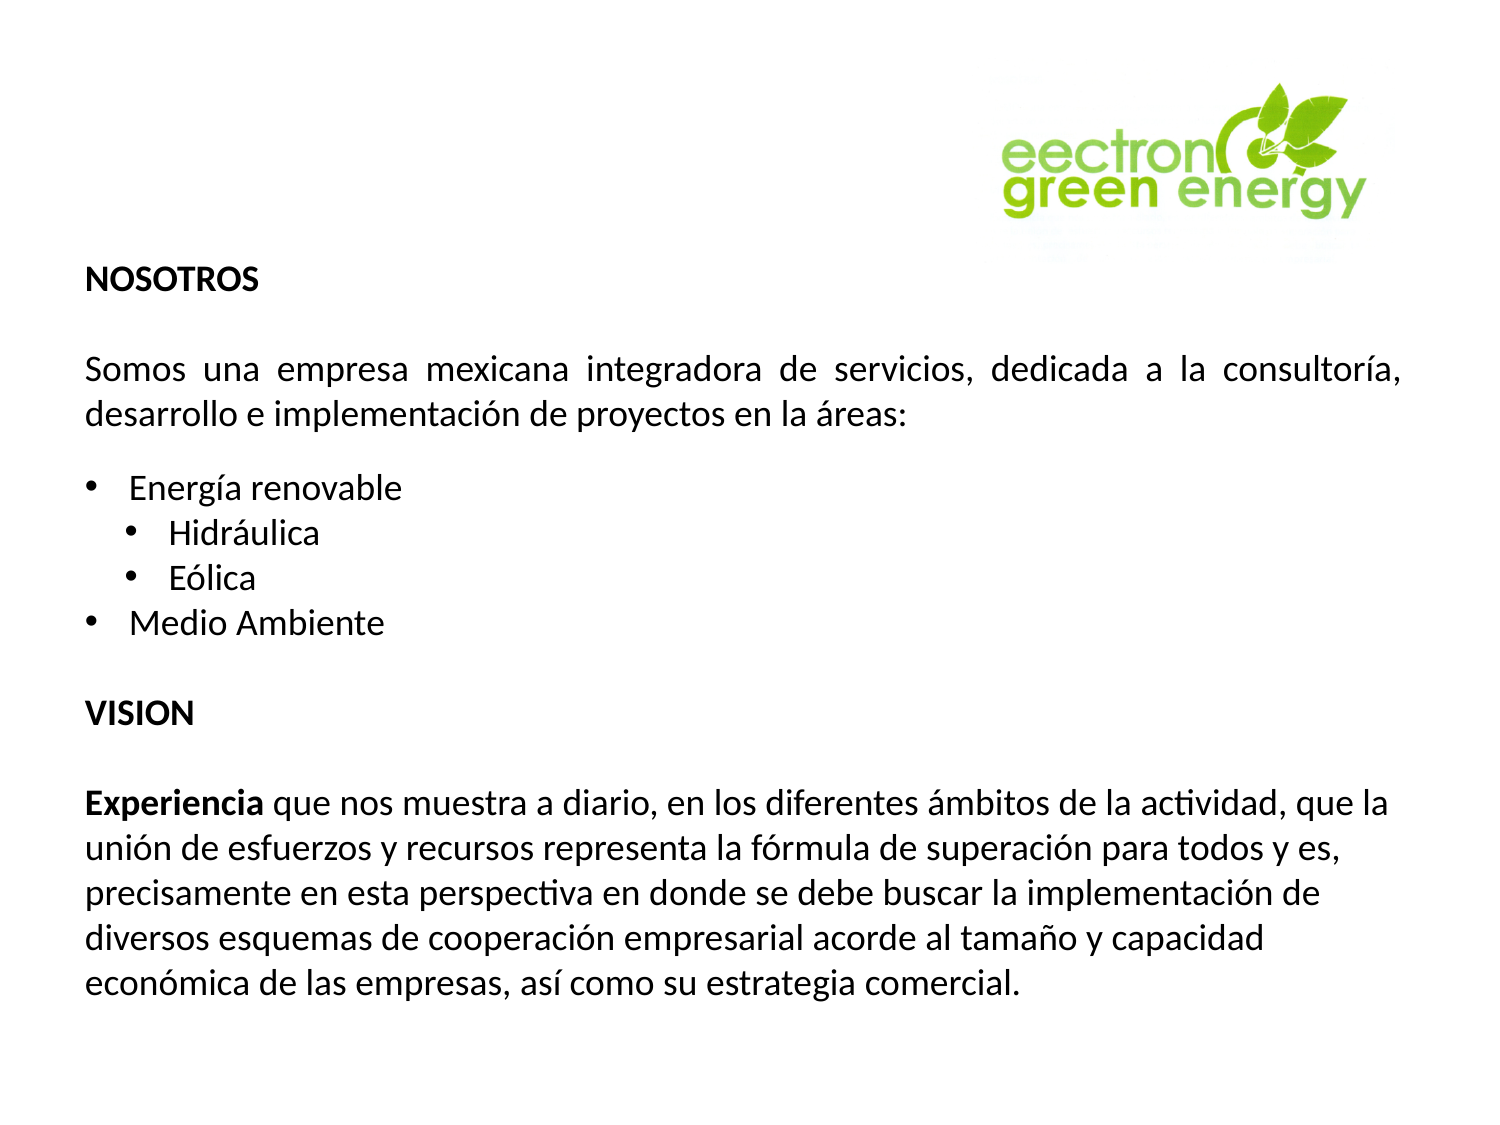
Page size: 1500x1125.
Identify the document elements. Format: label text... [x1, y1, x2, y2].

text_box NOSOTROS Somos una empresa mexicana integradora de servicios, dedicada a la consultoría, desarrollo e implementación de proyectos en la áreas: Energía renovable Hidráulica Eólica Medio Ambiente VISION Experiencia que nos muestra a diario, en los diferentes ámbitos de la actividad, que la unión de esfuerzos y recursos representa la fórmula de superación para todos y es, precisamente en esta perspectiva en donde se debe buscar la implementación de diversos esquemas de cooperación empresarial acorde al tamaño y capacidad económica de las empresas, así como su estrategia comercial. [70, 246, 1418, 1056]
picture [972, 58, 1395, 264]
